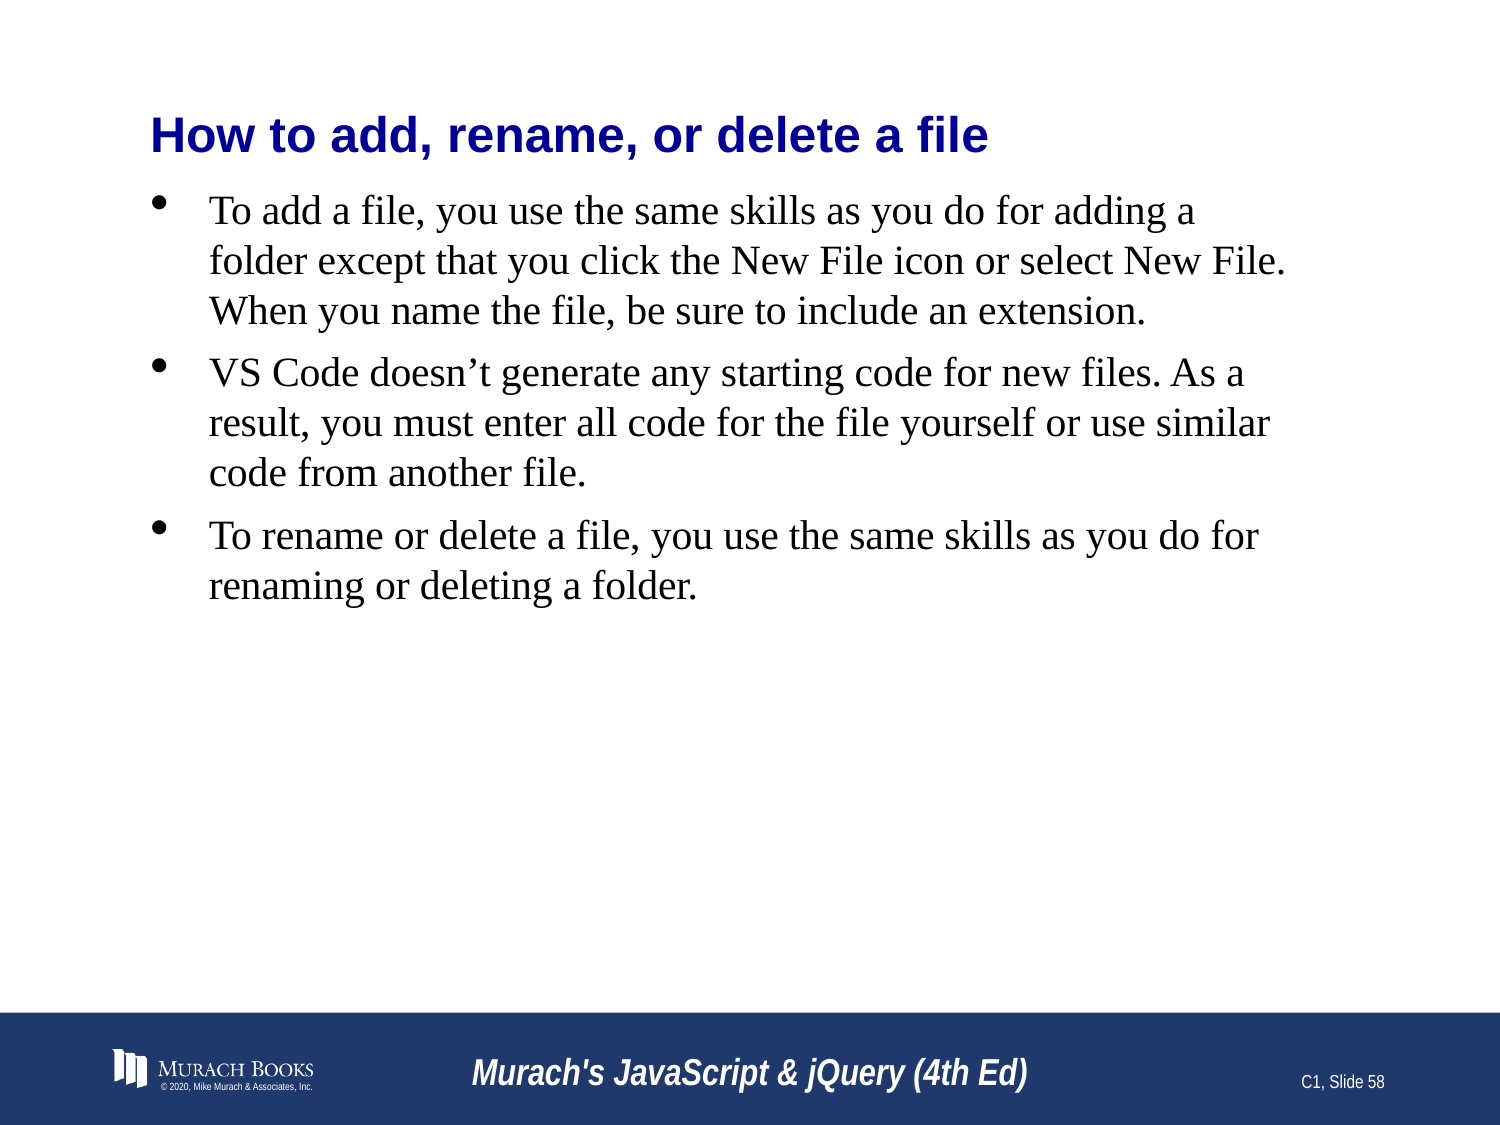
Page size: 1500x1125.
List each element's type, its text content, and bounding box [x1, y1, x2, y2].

footer © 2020, Mike Murach & Associates, Inc. [12, 1025, 463, 1100]
list To add a file, you use the same skills as you do for adding a folder except that you click the New File icon or select New File. When you name the file, be sure to include an extension. VS Code doesn’t generate any starting code for new files. As a result, you must enter all code for the file yourself or use similar code from another file. To rename or delete a file, you use the same skills as you do for renaming or deleting a folder. [137, 174, 1350, 975]
title How to add, rename, or delete a file [150, 102, 1350, 164]
slide_number Murach's JavaScript & jQuery (4th Ed) [463, 1025, 1050, 1100]
slide_number C1, Slide 58 [1087, 1025, 1400, 1100]
